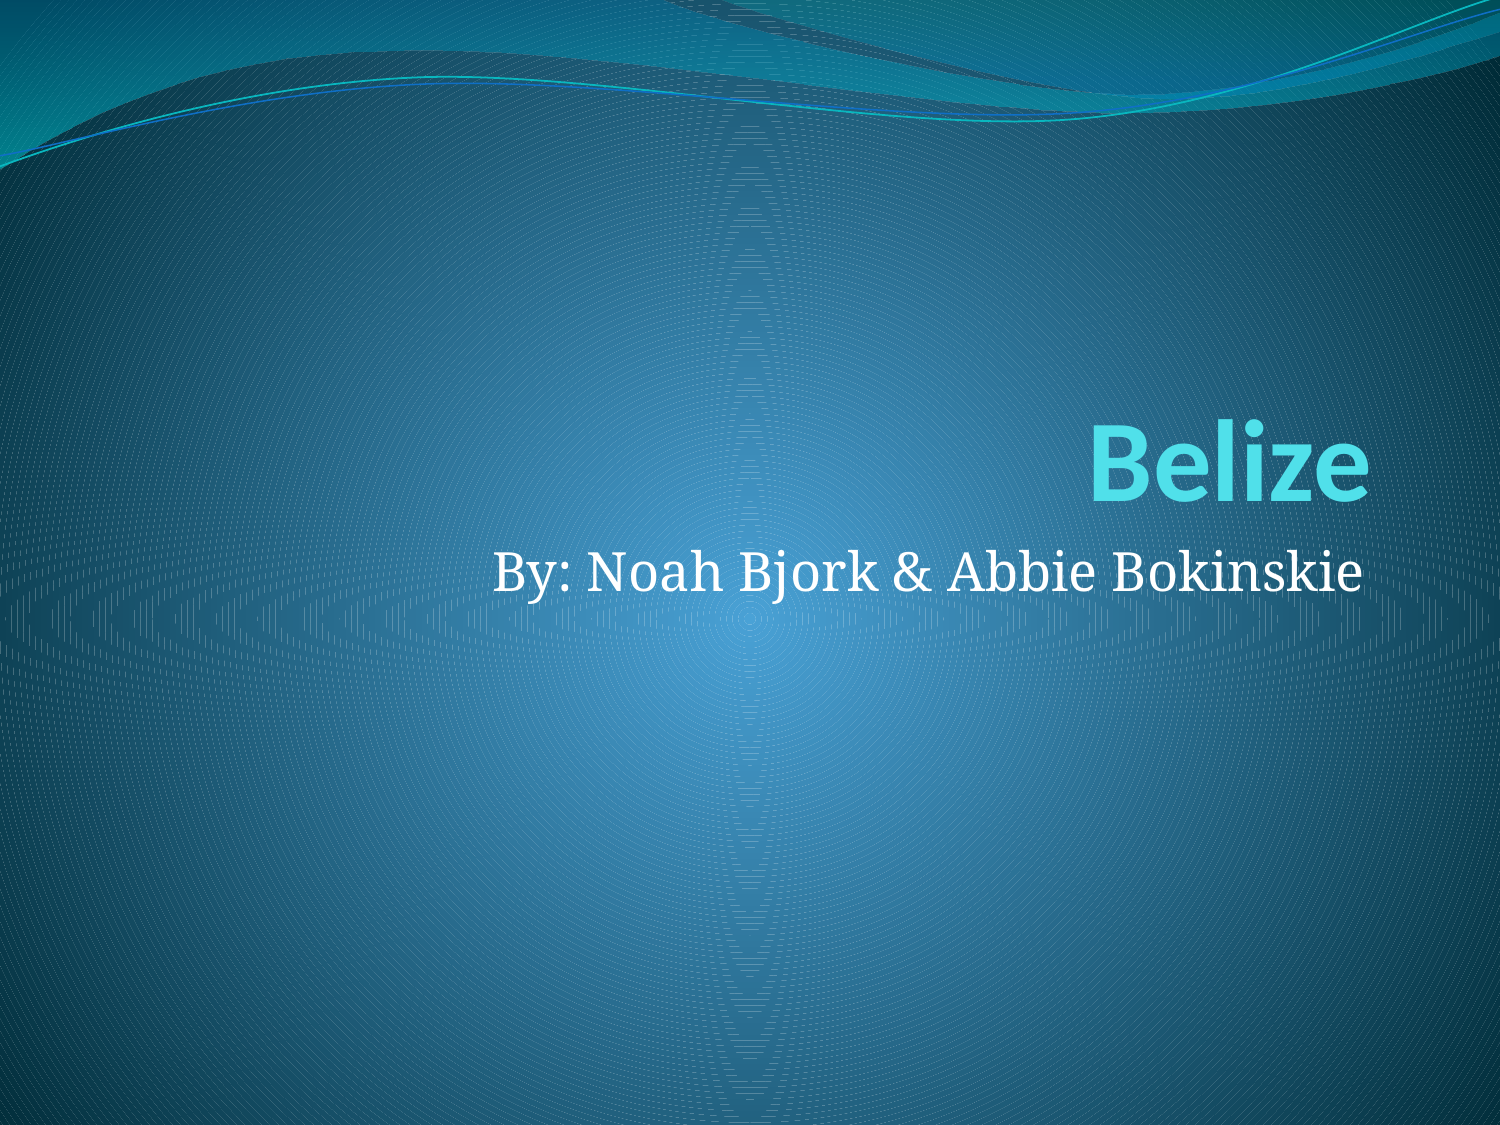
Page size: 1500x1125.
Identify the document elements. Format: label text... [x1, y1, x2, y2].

subtitle By: Noah Bjork & Abbie Bokinskie [87, 529, 1376, 818]
title Belize [87, 224, 1376, 525]
